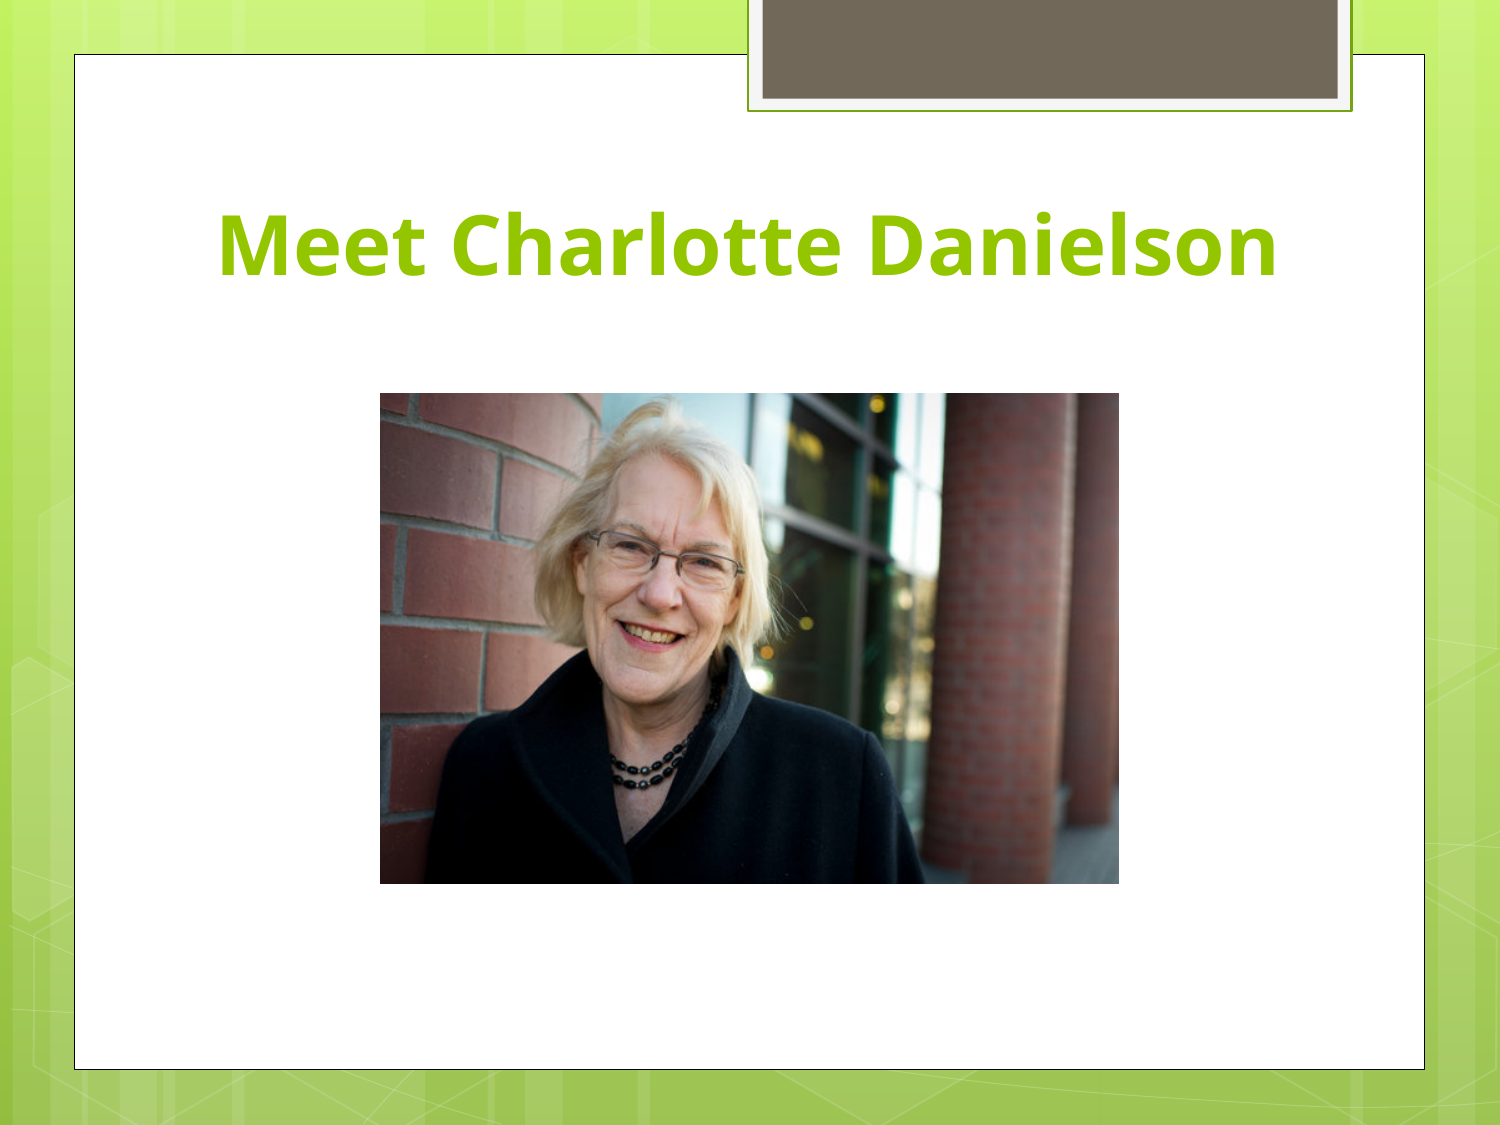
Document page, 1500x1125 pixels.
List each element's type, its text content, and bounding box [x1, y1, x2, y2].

picture [380, 392, 1119, 885]
title Meet Charlotte Danielson [200, 112, 1353, 300]
